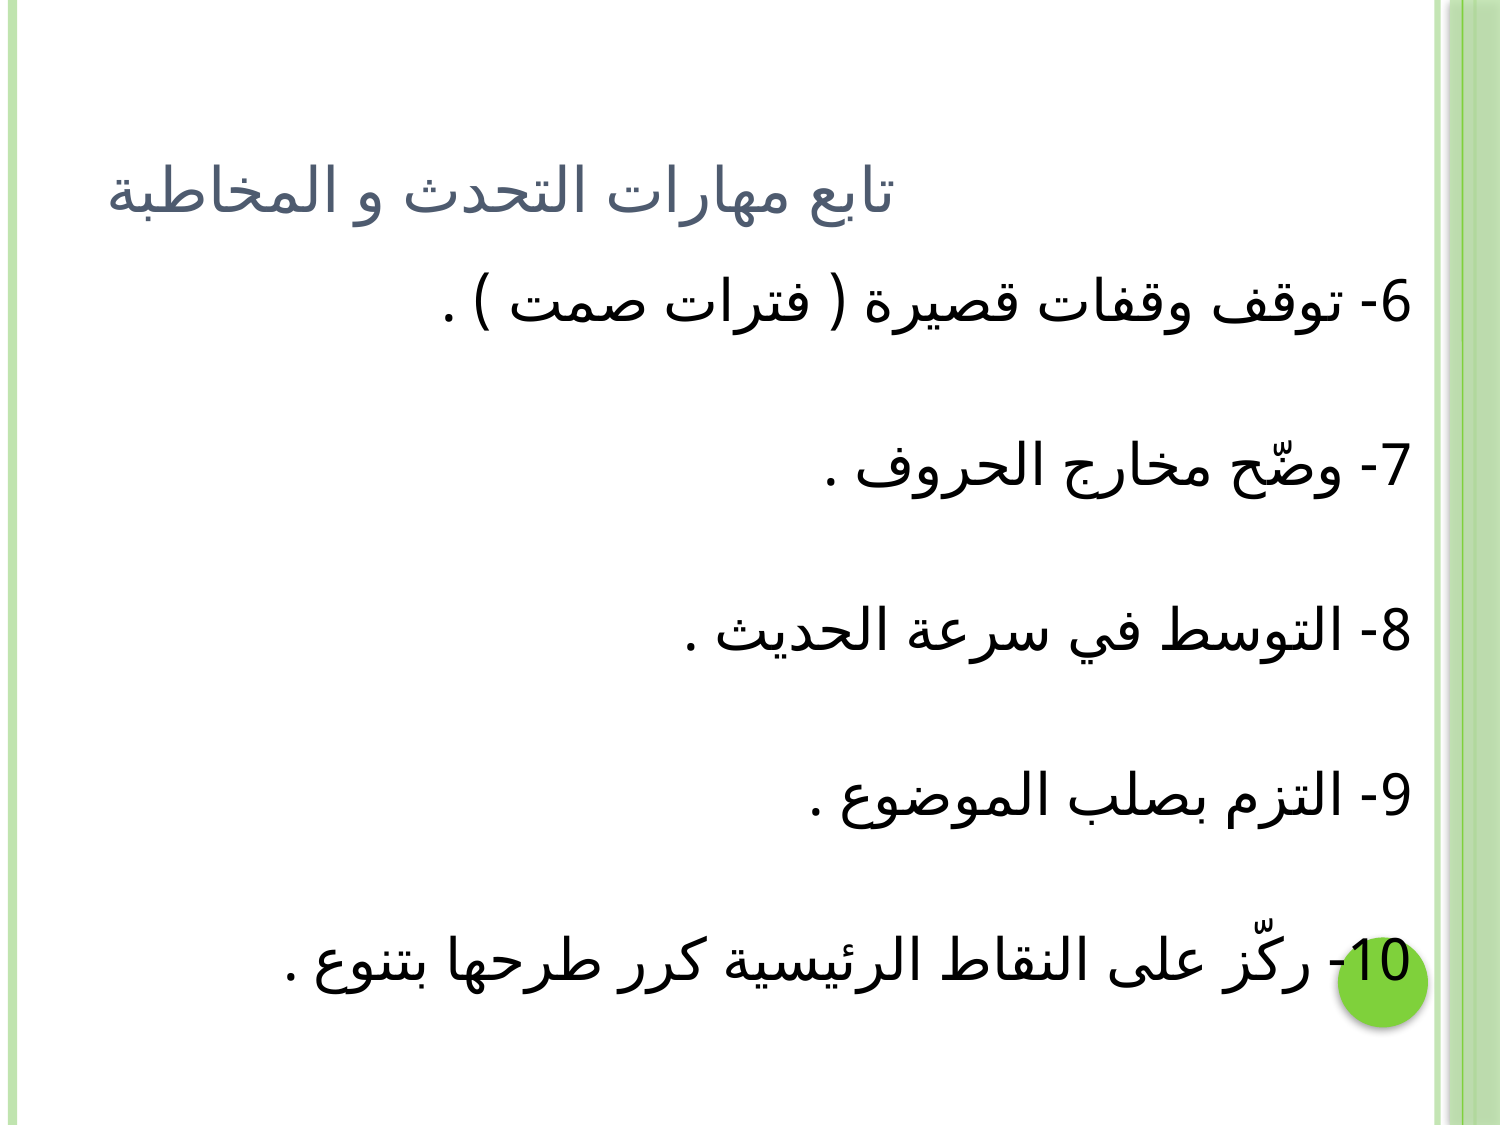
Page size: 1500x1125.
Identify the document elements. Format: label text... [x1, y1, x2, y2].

list 6- توقف وقفات قصيرة ( فترات صمت ) . 7- وضّح مخارج الحروف . 8- التوسط في سرعة الحديث . 9- التزم بصلب الموضوع . 10- ركّز على النقاط الرئيسية كرر طرحها بتنوع . [76, 255, 1427, 1094]
title تابع مهارات التحدث و المخاطبة [75, 45, 1300, 233]
